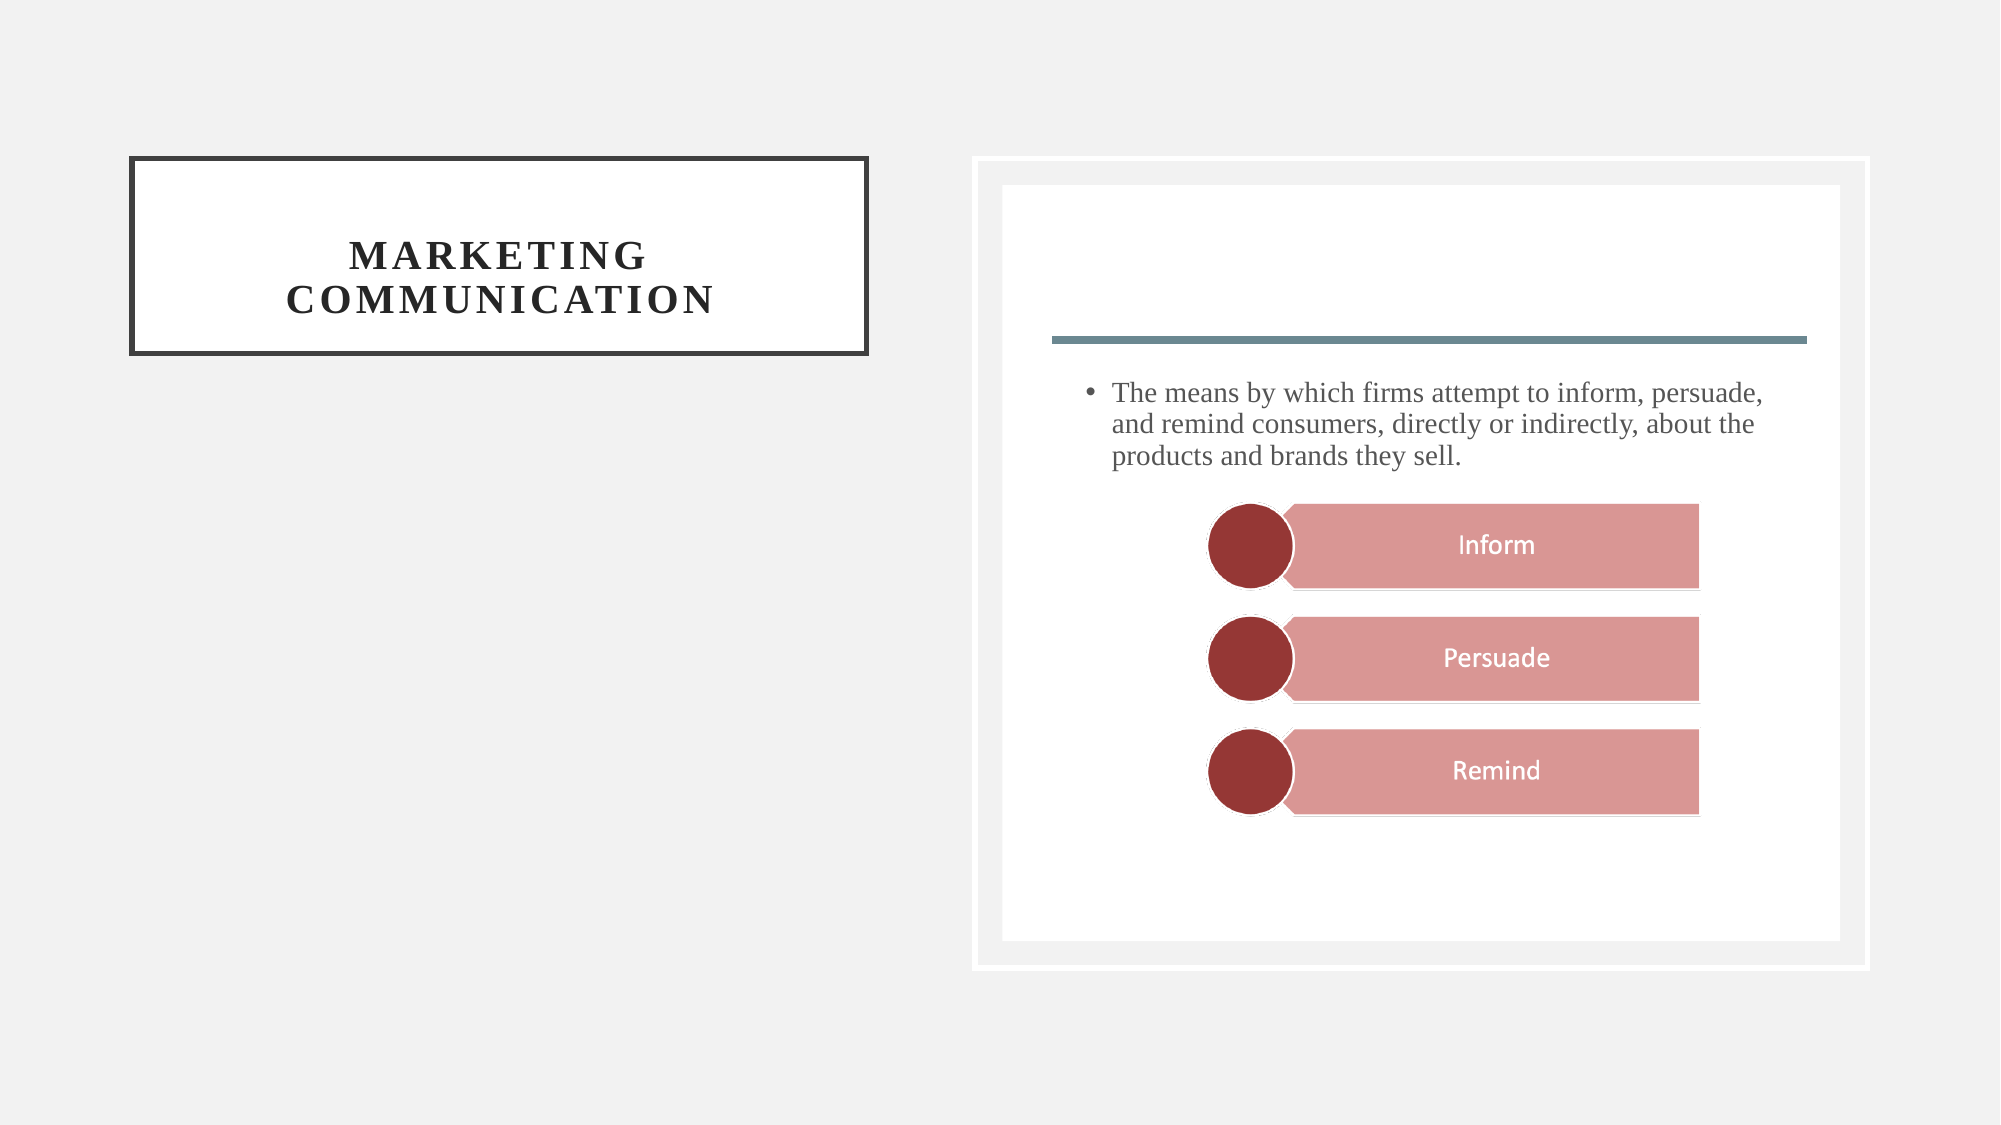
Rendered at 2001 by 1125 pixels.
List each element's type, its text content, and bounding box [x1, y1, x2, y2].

text_box [974, 157, 1868, 969]
picture [1115, 501, 1791, 817]
title Marketing Communication [129, 156, 869, 356]
text_box [1001, 184, 1841, 942]
text_box [391, 228, 1567, 291]
text_box The means by which firms attempt to inform, persuade, and remind consumers, directly or indirectly, about the products and brands they sell. [1028, 370, 1814, 790]
text_box [1052, 336, 1807, 344]
